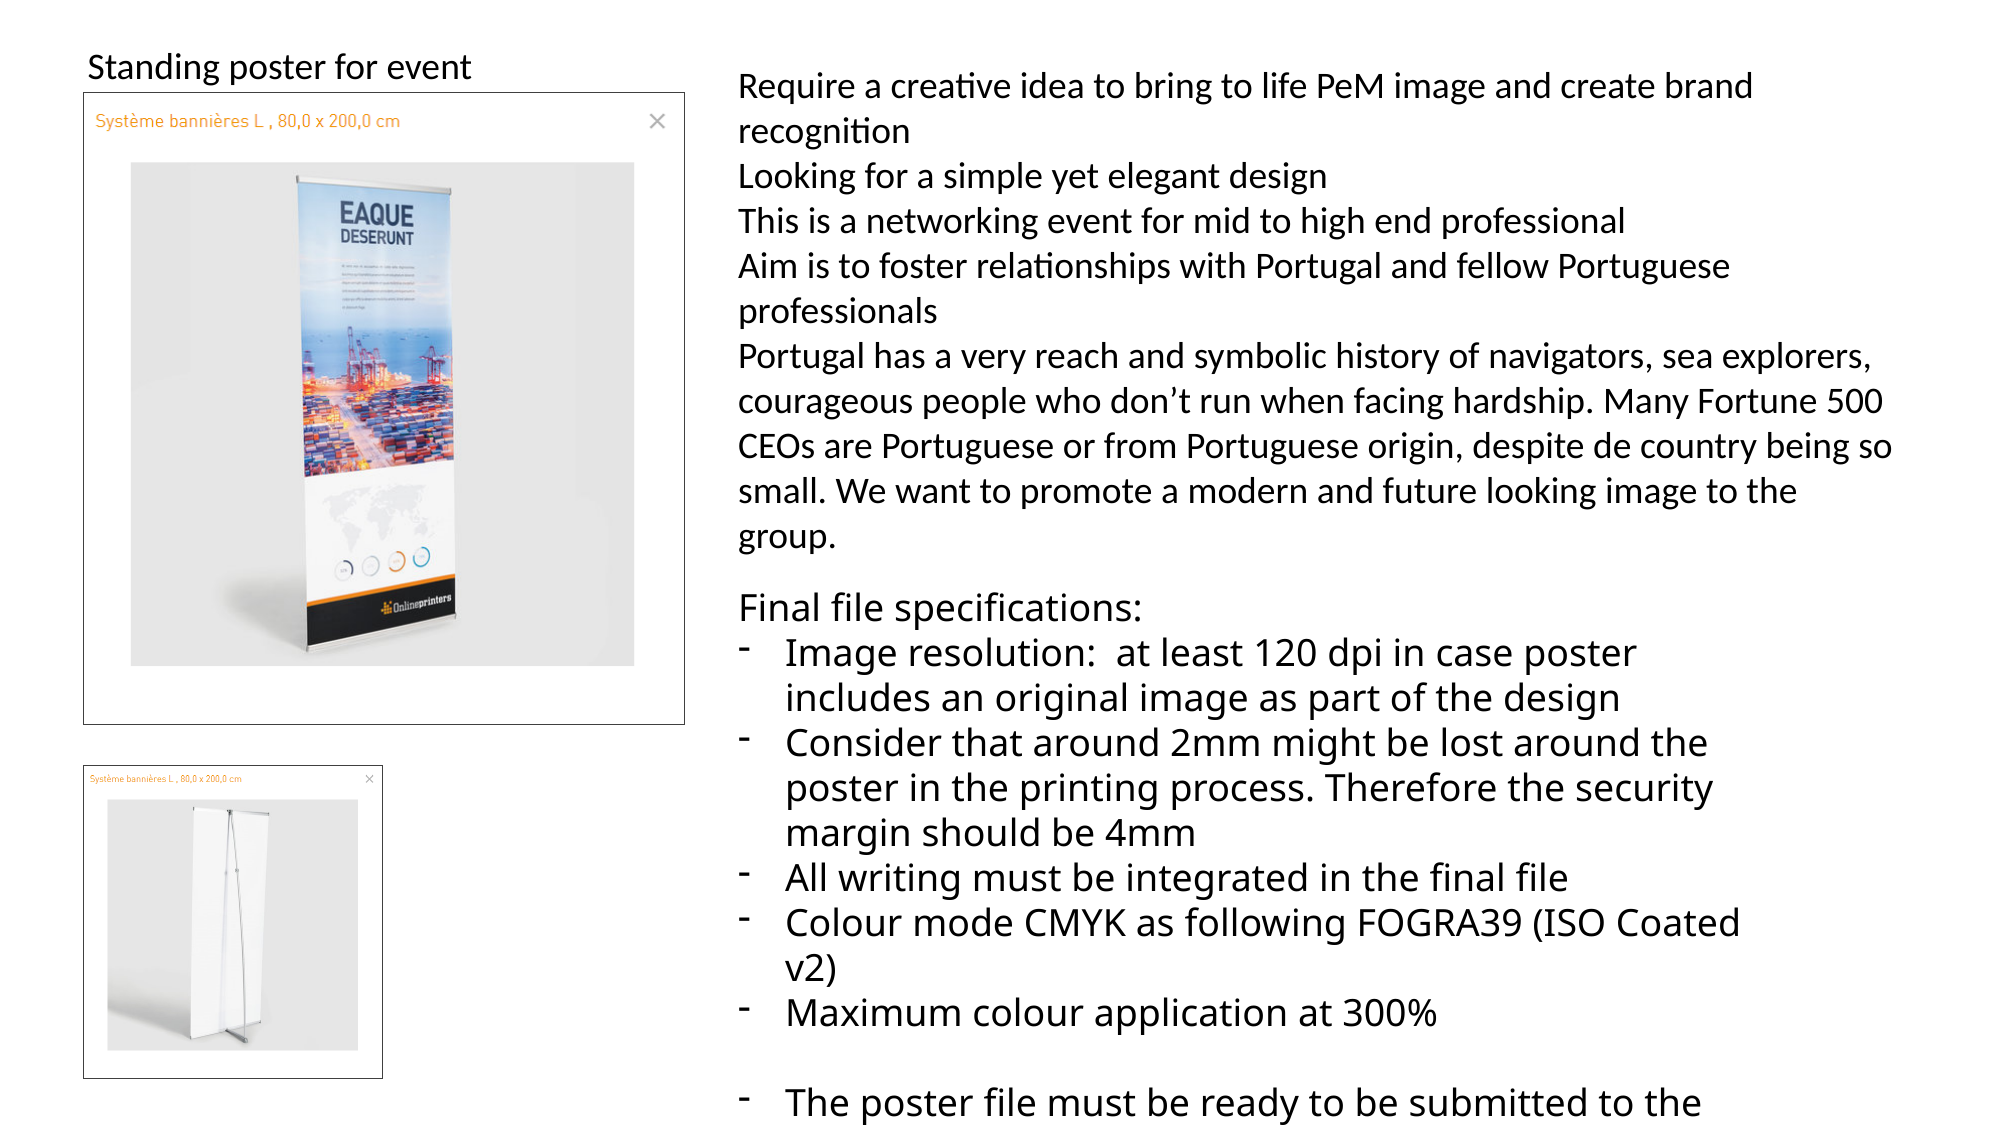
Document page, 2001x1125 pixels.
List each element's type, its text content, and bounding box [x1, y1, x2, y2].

text_box Final file specifications: Image resolution: at least 120 dpi in case poster includes an original image as part of the design Consider that around 2mm might be lost around the poster in the printing process. Therefore the security margin should be 4mm All writing must be integrated in the final file Colour mode CMYK as following FOGRA39 (ISO Coated v2) Maximum colour application at 300% The poster file must be ready to be submitted to the printers [723, 576, 1760, 1125]
picture [83, 92, 685, 725]
text_box Require a creative idea to bring to life PeM image and create brand recognition Looking for a simple yet elegant design This is a networking event for mid to high end professional Aim is to foster relationships with Portugal and fellow Portuguese professionals Portugal has a very reach and symbolic history of navigators, sea explorers, courageous people who don’t run when facing hardship. Many Fortune 500 CEOs are Portuguese or from Portuguese origin, despite de country being so small. We want to promote a modern and future looking image to the group. [723, 53, 1918, 564]
picture [83, 765, 383, 1079]
text_box Standing poster for event [72, 34, 488, 95]
